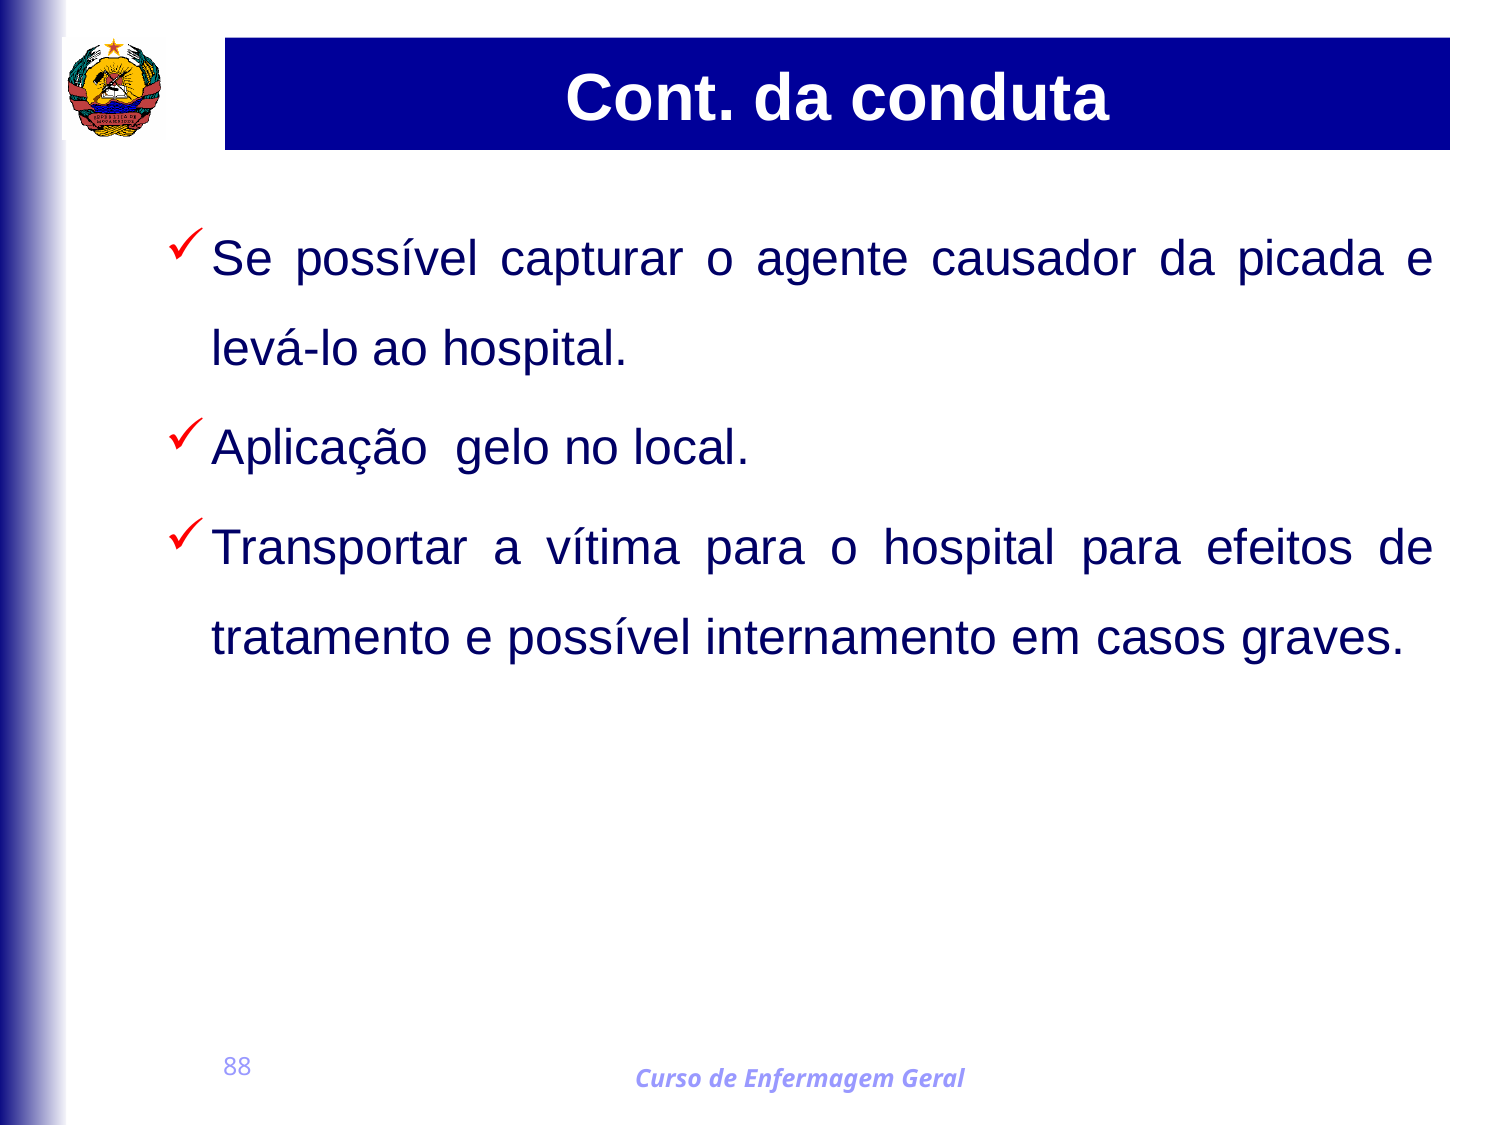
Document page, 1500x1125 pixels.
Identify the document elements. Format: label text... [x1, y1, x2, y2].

slide_number 88 [62, 1037, 413, 1098]
title Cont. da conduta [224, 37, 1451, 151]
list Se possível capturar o agente causador da picada e levá-lo ao hospital. Aplicação gelo no local. Transportar a vítima para o hospital para efeitos de tratamento e possível internamento em casos graves. [74, 187, 1451, 1013]
footer Curso de Enfermagem Geral [499, 1049, 1101, 1101]
